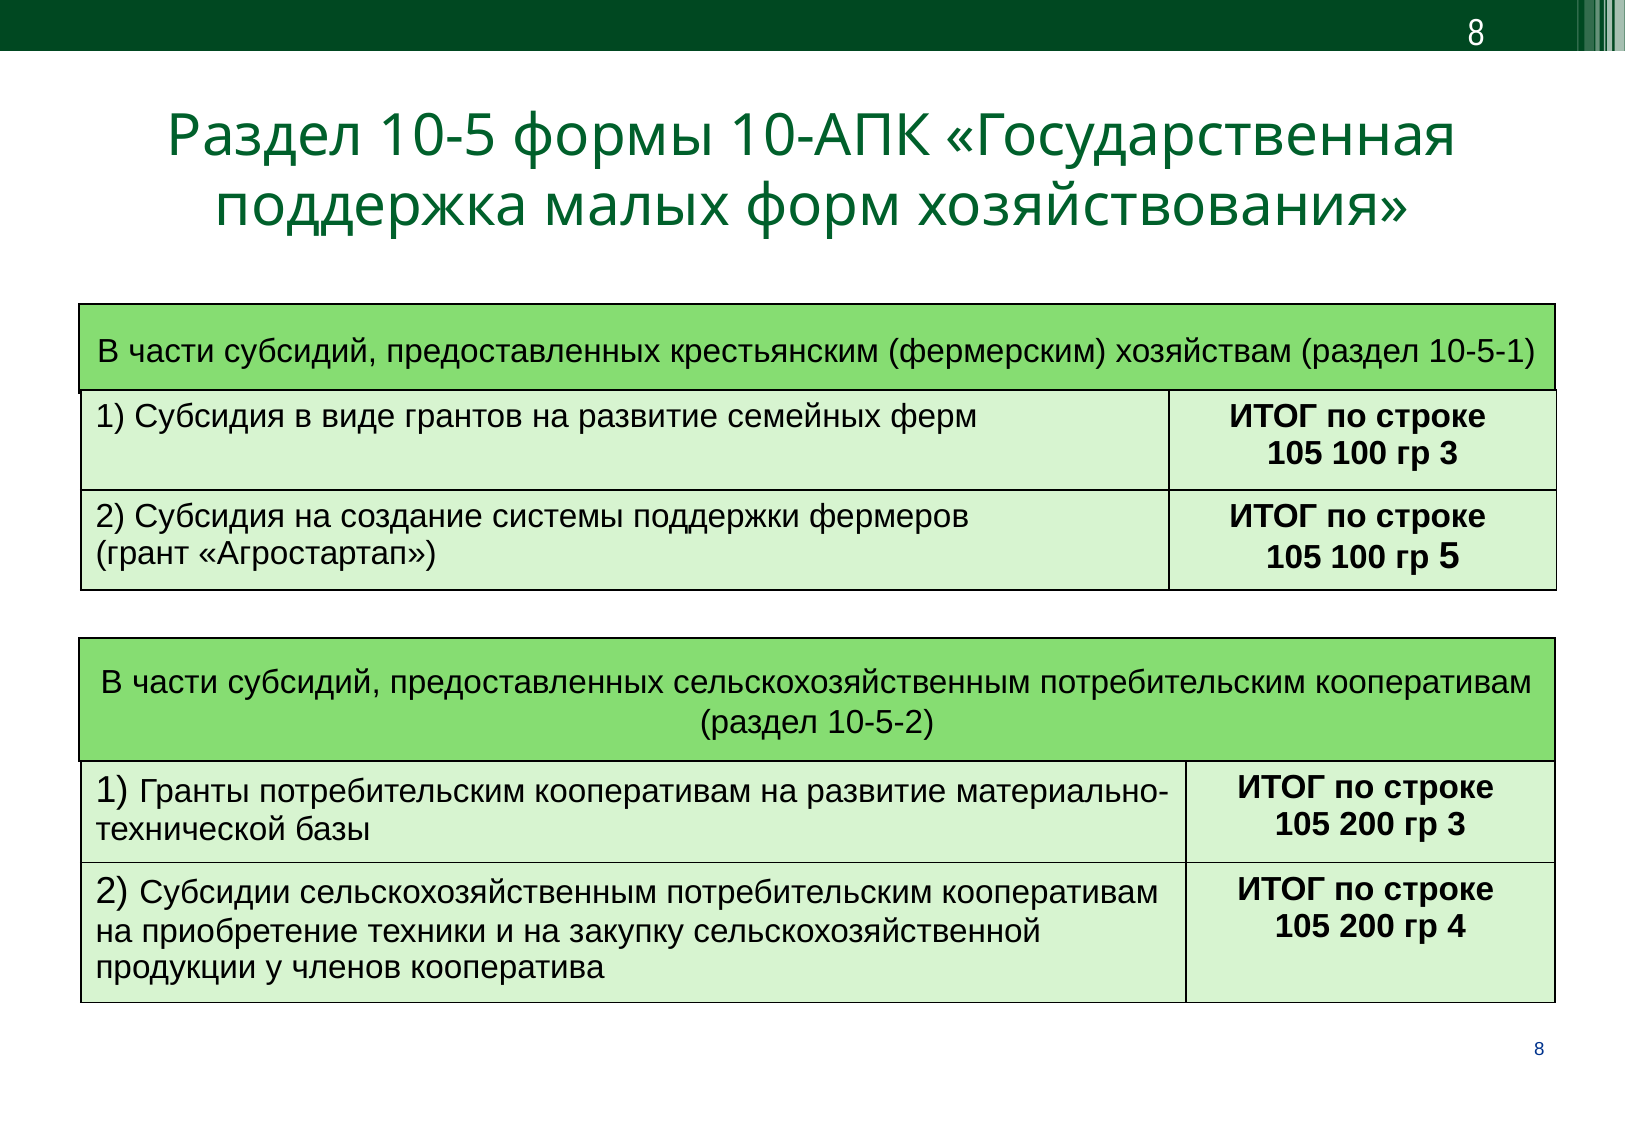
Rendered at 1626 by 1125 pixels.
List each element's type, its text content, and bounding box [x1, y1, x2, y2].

table_header 1) Субсидия в виде грантов на развитие семейных ферм [82, 391, 1168, 489]
table_header ИТОГ по строке 105 100 гр 3 [1170, 391, 1556, 489]
text_box В части субсидий, предоставленных крестьянским (фермерским) хозяйствам (раздел 10-5-1) [78, 303, 1556, 394]
table_header ИТОГ по строке 105 200 гр 3 [1187, 762, 1554, 862]
table_cell ИТОГ по строке 105 200 гр 4 [1187, 863, 1554, 1002]
table_cell 2) Субсидии сельскохозяйственным потребительским кооперативам на приобретение техники и на закупку сельскохозяйственной продукции у членов кооператива [82, 863, 1185, 1002]
table_cell 2) Субсидия на создание системы поддержки фермеров (грант «Агростартап») [82, 491, 1168, 589]
slide_number 8 [1452, 0, 1588, 61]
table_cell ИТОГ по строке 105 100 гр 5 [1170, 491, 1556, 589]
text_box В части субсидий, предоставленных сельскохозяйственным потребительским кооперативам (раздел 10-5-2) [78, 637, 1556, 762]
table_header 1) Гранты потребительским кооперативам на развитие материально-технической базы [82, 762, 1185, 862]
text_box Раздел 10-5 формы 10-АПК «Государственная поддержка малых форм хозяйствования» [0, 90, 1625, 245]
